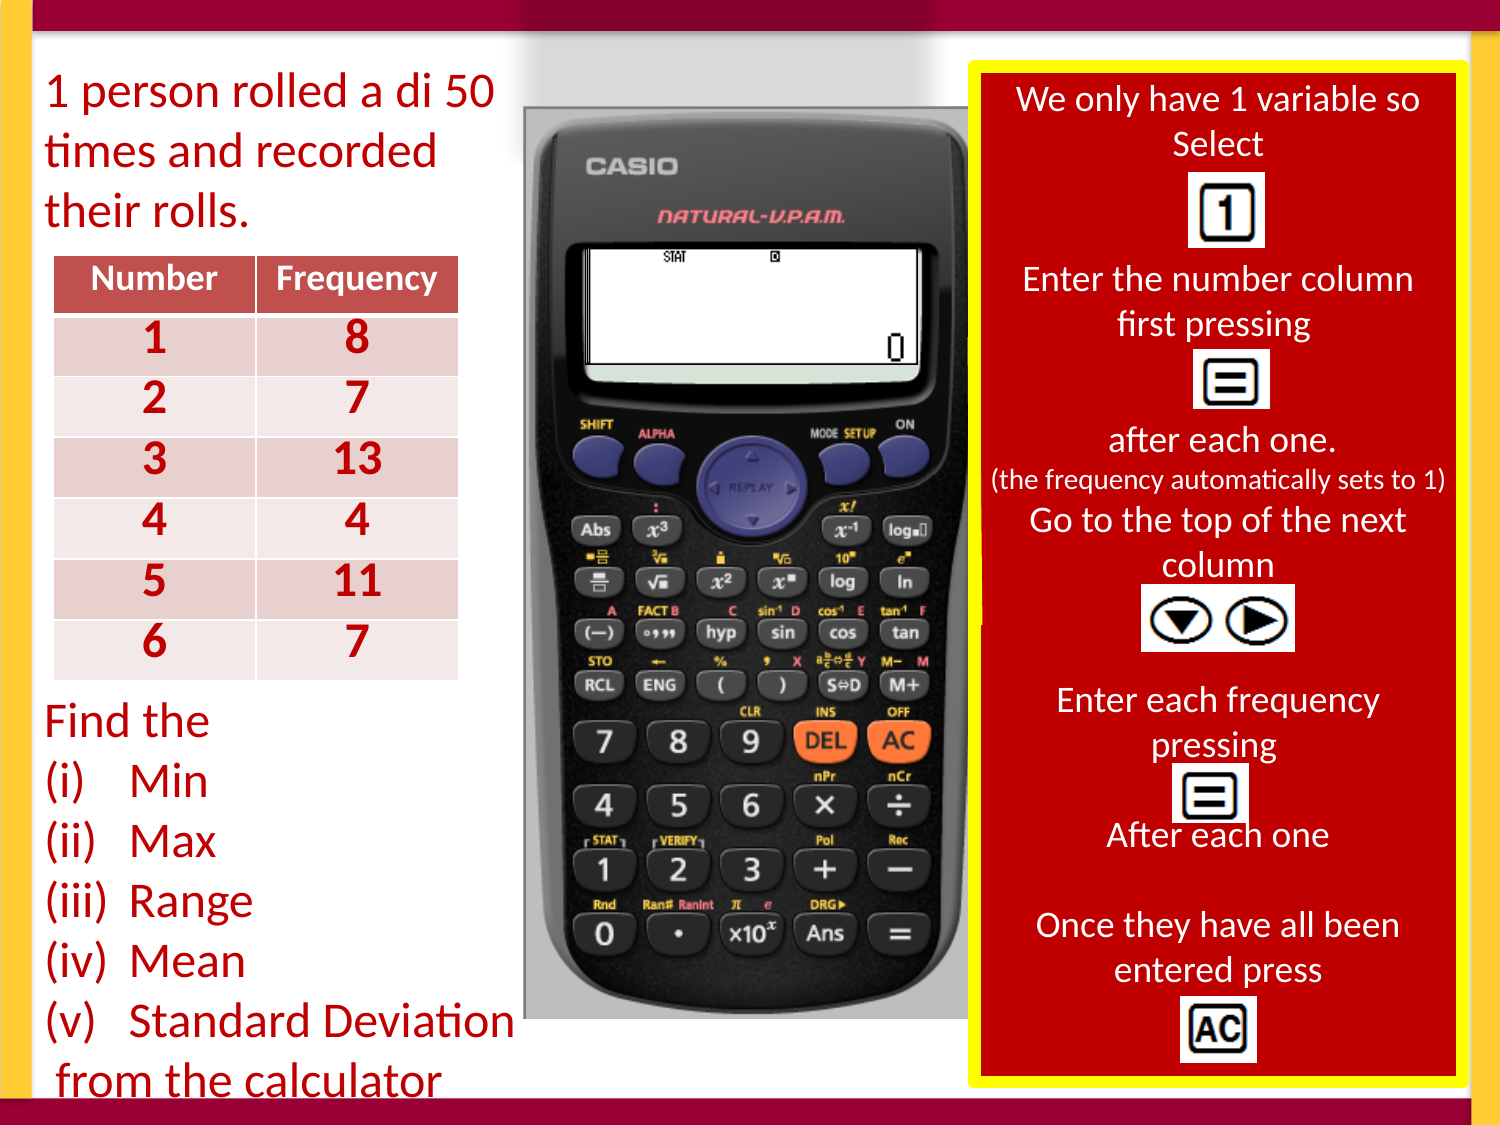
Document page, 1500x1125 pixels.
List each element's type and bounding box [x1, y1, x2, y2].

picture [1141, 583, 1296, 652]
picture [523, 106, 968, 1019]
text_box [974, 66, 1463, 1083]
picture [1172, 763, 1249, 823]
